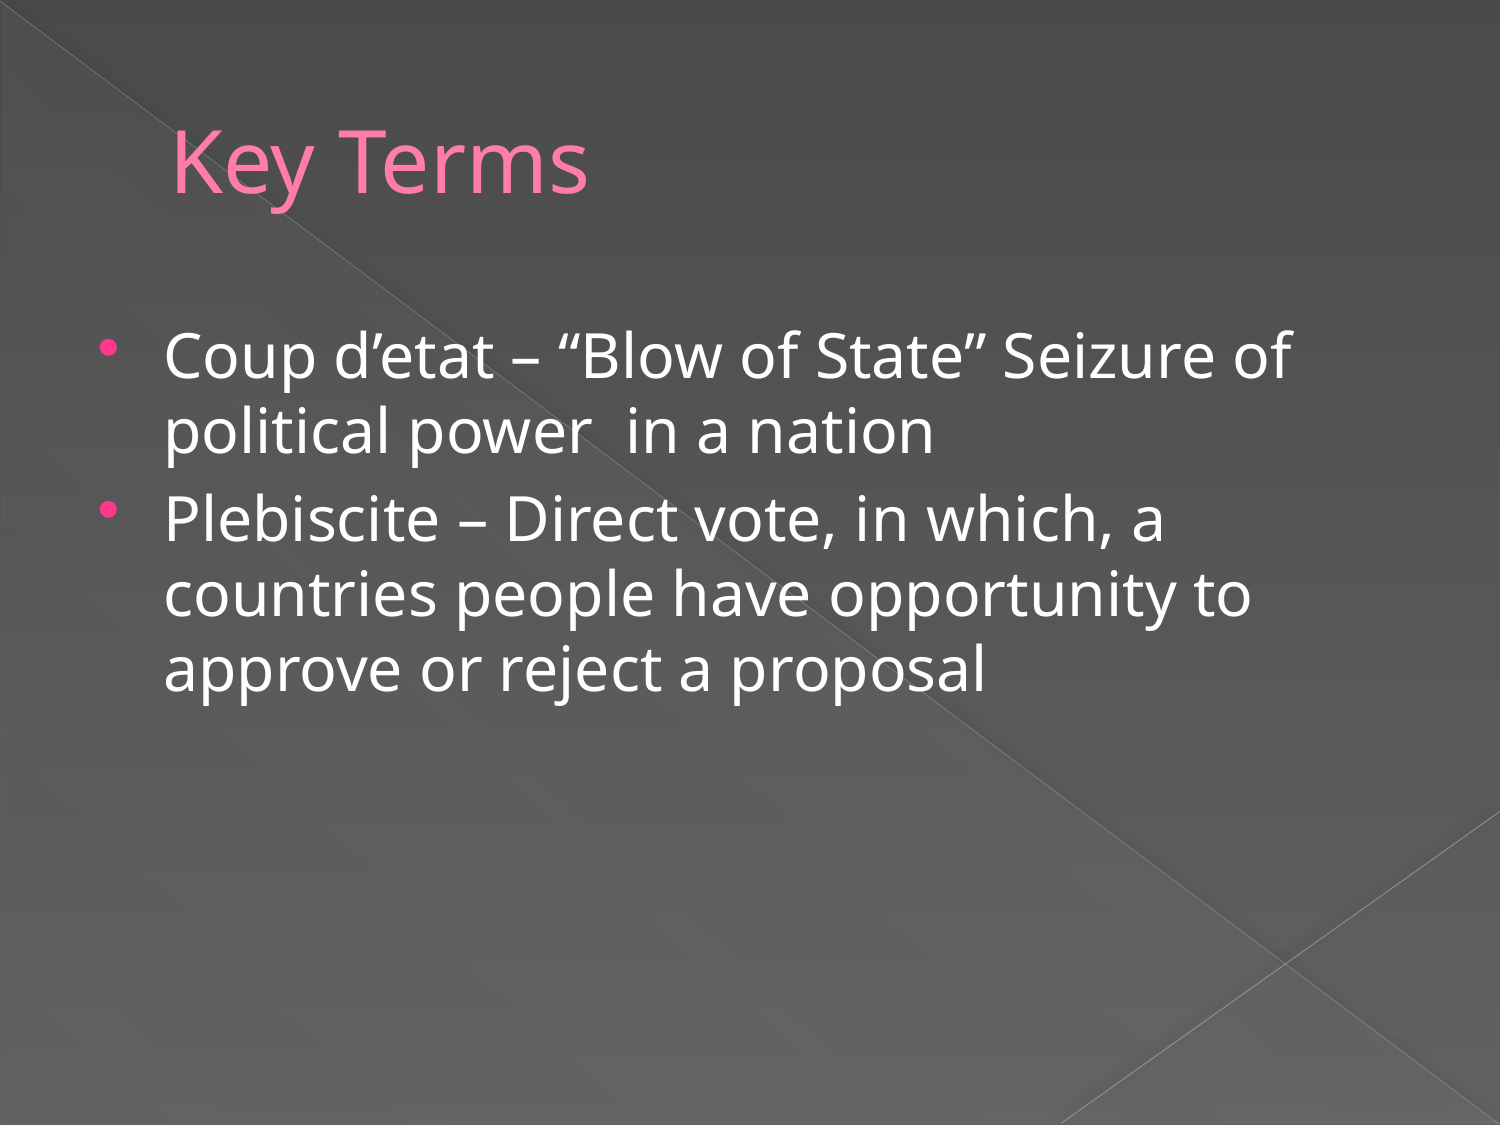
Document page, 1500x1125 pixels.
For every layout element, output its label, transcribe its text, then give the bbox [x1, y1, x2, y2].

list Coup d’etat – “Blow of State” Seizure of political power in a nation Plebiscite – Direct vote, in which, a countries people have opportunity to approve or reject a proposal [75, 308, 1425, 1059]
title Key Terms [75, 43, 1425, 274]
